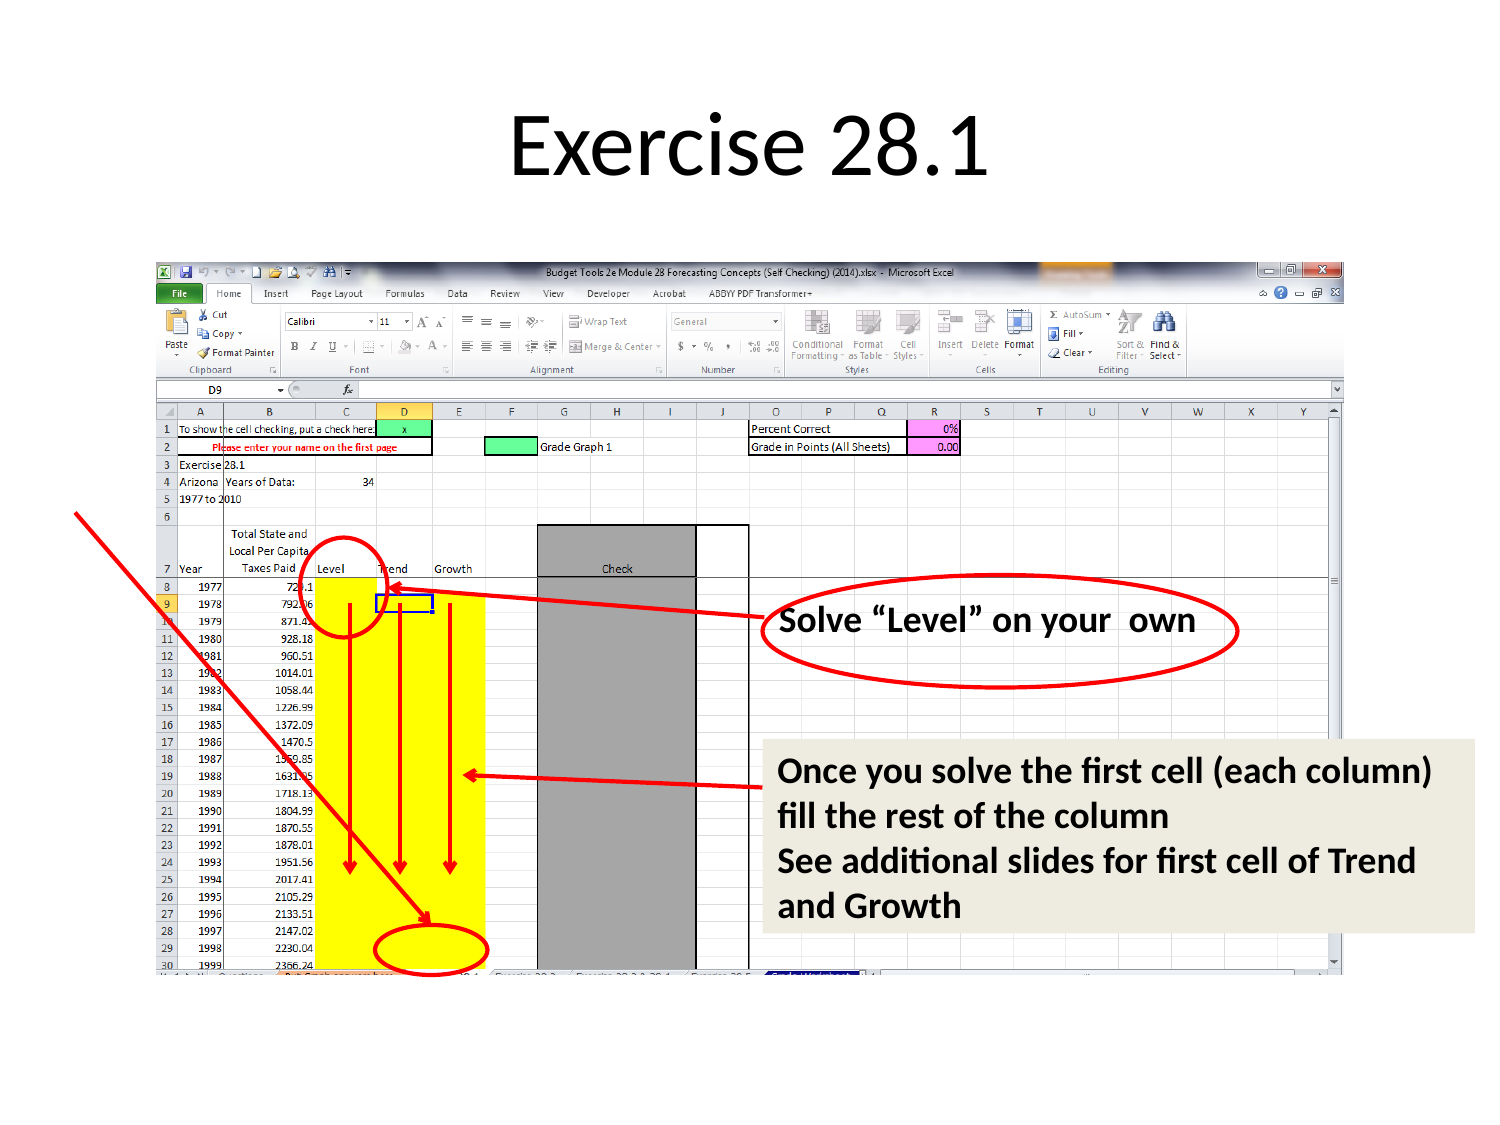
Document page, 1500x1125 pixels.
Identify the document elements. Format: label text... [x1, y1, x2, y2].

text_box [435, 587, 763, 618]
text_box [462, 774, 763, 788]
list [155, 262, 1345, 976]
text_box Once you solve the first cell (each column) fill the rest of the column See additional slides for first cell of Trend and Growth [1349, 738, 1475, 934]
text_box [74, 512, 432, 926]
title Exercise 28.1 [75, 45, 1425, 233]
